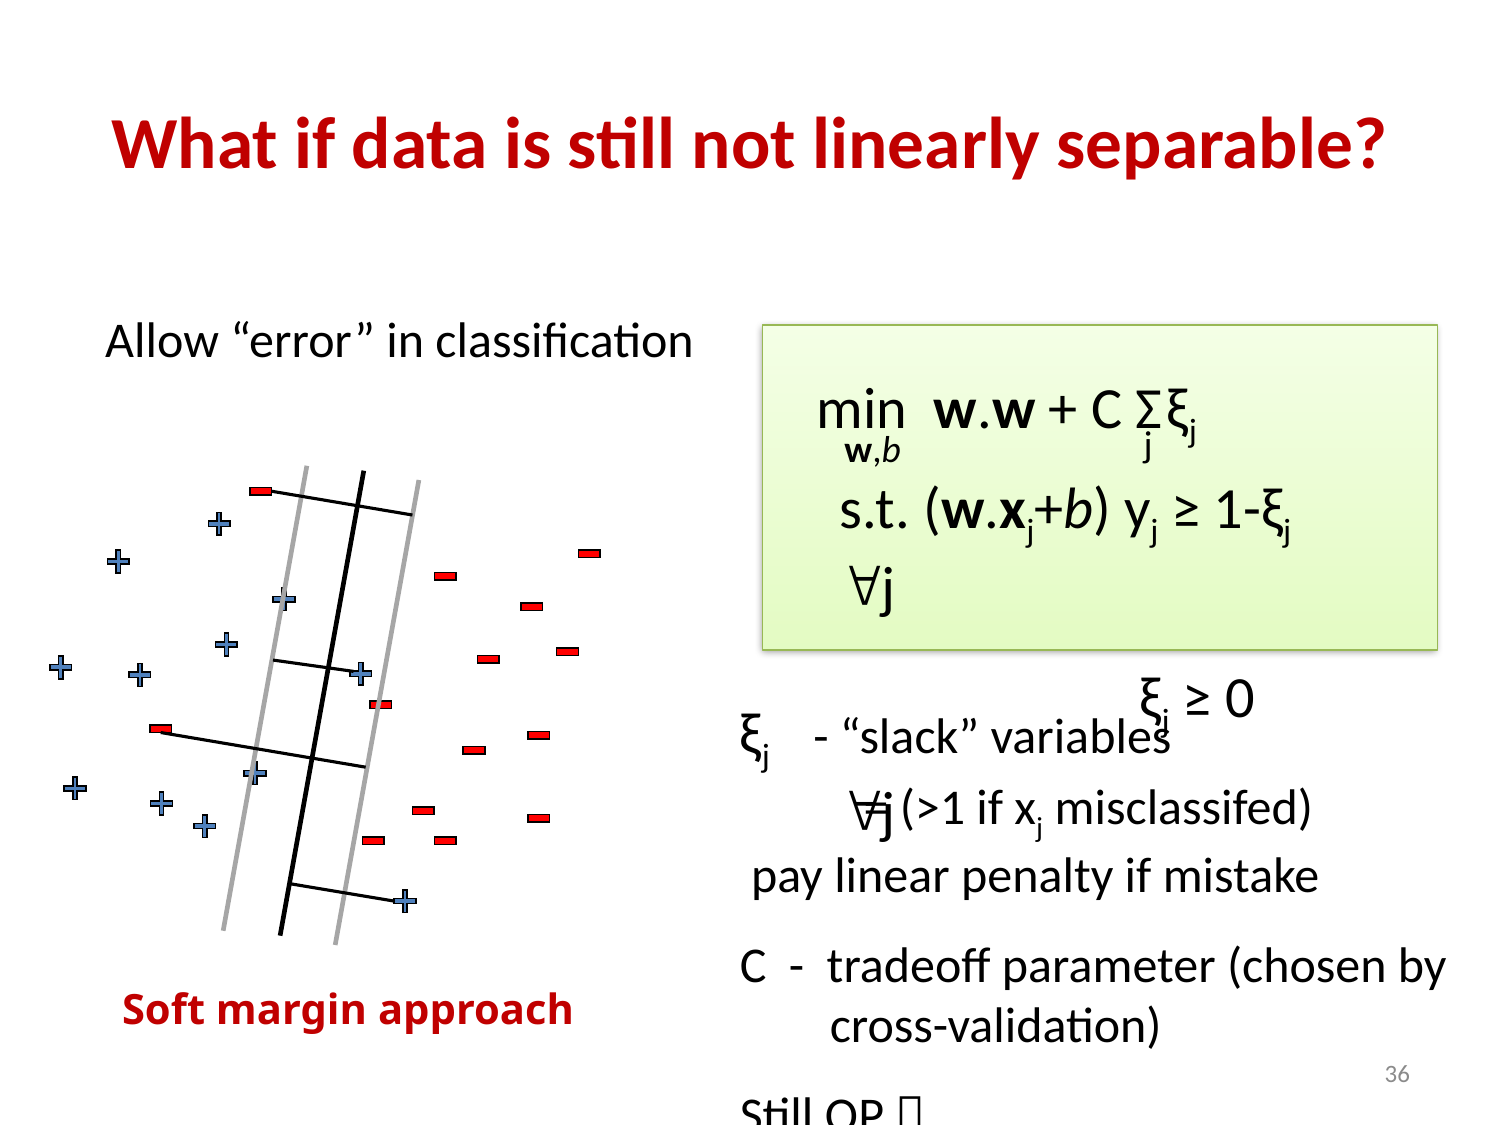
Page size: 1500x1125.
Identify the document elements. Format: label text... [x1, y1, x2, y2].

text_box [762, 324, 1438, 655]
text_box [356, 662, 372, 686]
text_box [290, 883, 395, 902]
title What if data is still not linearly separable? [75, 45, 1425, 233]
text_box [369, 701, 392, 709]
text_box [129, 663, 151, 687]
text_box [215, 633, 238, 656]
text_box [434, 837, 456, 845]
text_box [273, 587, 295, 611]
text_box [249, 487, 272, 495]
text_box [556, 648, 579, 656]
text_box Allow “error” in classification [90, 299, 709, 375]
text_box ξj - “slack” variables = (>1 if xj misclassifed) pay linear penalty if mistake C - tradeoff parameter (chosen by cross-validation) Still QP  [725, 687, 1497, 1125]
text_box [193, 814, 216, 838]
text_box [107, 550, 130, 573]
text_box [578, 549, 600, 558]
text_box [271, 491, 413, 516]
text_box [245, 647, 281, 853]
text_box [64, 777, 86, 800]
text_box [49, 655, 72, 679]
text_box [150, 792, 173, 815]
text_box [477, 655, 500, 664]
text_box [149, 724, 172, 733]
text_box [399, 889, 416, 913]
text_box [208, 512, 230, 536]
text_box [412, 806, 435, 815]
text_box [362, 837, 384, 845]
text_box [286, 659, 354, 672]
text_box [520, 602, 543, 611]
text_box Soft margin approach [107, 975, 590, 1040]
text_box [528, 814, 550, 823]
text_box [463, 746, 485, 755]
text_box [528, 731, 550, 739]
text_box [434, 572, 456, 581]
